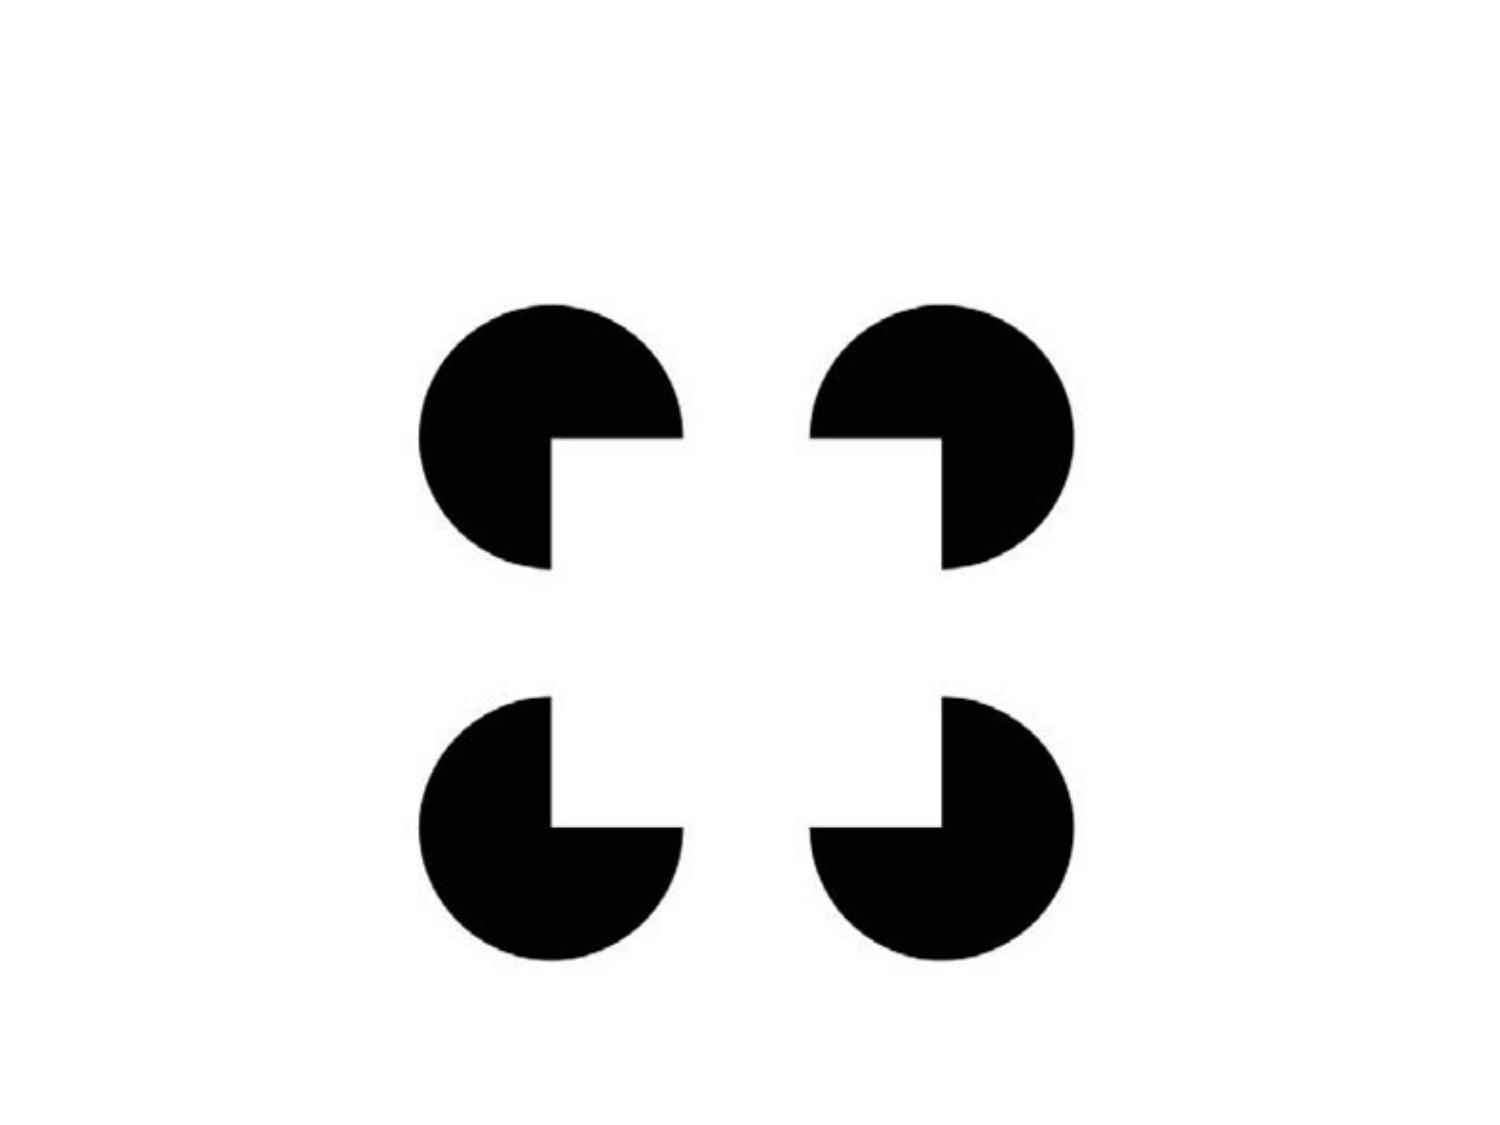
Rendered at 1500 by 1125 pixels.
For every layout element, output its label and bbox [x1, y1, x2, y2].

list [387, 287, 1090, 976]
